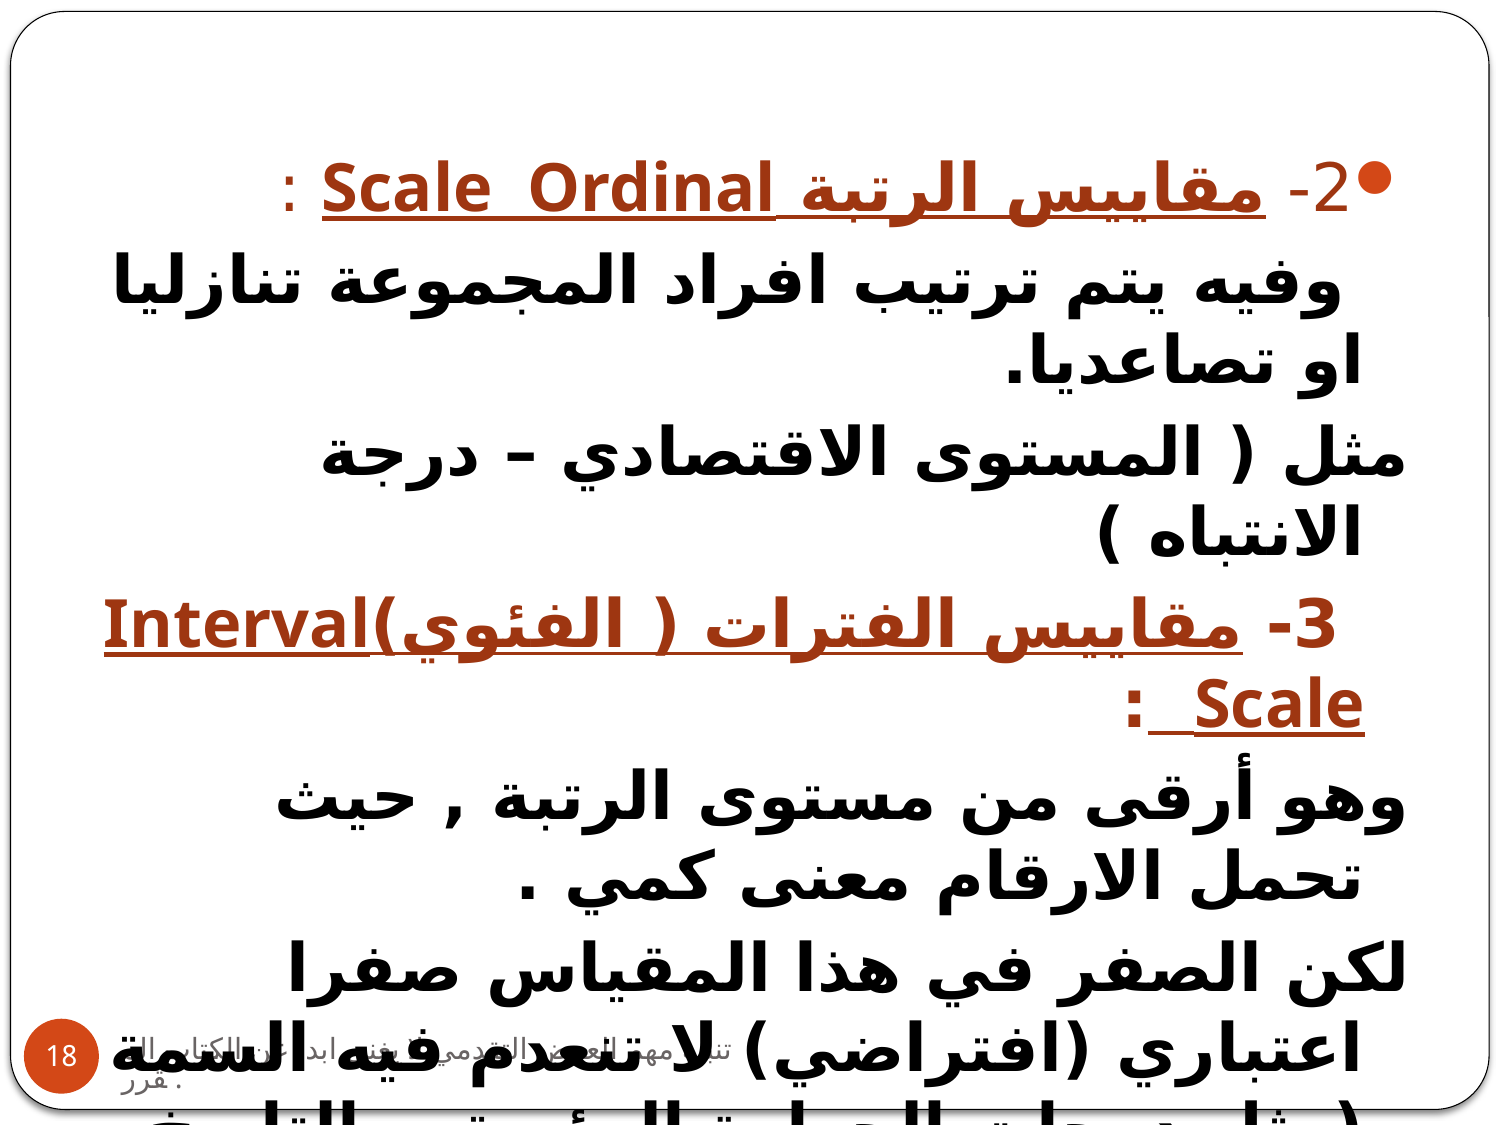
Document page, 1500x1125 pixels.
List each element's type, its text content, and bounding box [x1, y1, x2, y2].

footer تنبيه مهم العرض التقدمي لا يغني ابدا عن الكتاب المقرر. [150, 1038, 800, 1088]
slide_number 18 [23, 1018, 99, 1094]
list 2- مقاييس الرتبة Scale Ordinal : وفيه يتم ترتيب افراد المجموعة تنازليا او تصاعديا. مثل ( المستوى الاقتصادي – درجة الانتباه ) 3- مقاييس الفترات ( الفئوي)Interval Scale : وهو أرقى من مستوى الرتبة , حيث تحمل الارقام معنى كمي . لكن الصفر في هذا المقياس صفرا اعتباري (افتراضي) لا تنعدم فيه السمة (مثل درجات الحرارة المئوية - التاريخ الهجري) 4- مقاييس النسبة Ratio Scale: مثل المقياس الفئوي ولكن يزيد عليه بوجود صفر حقيقي (الأطوال – الأوزان) [75, 137, 1425, 1038]
